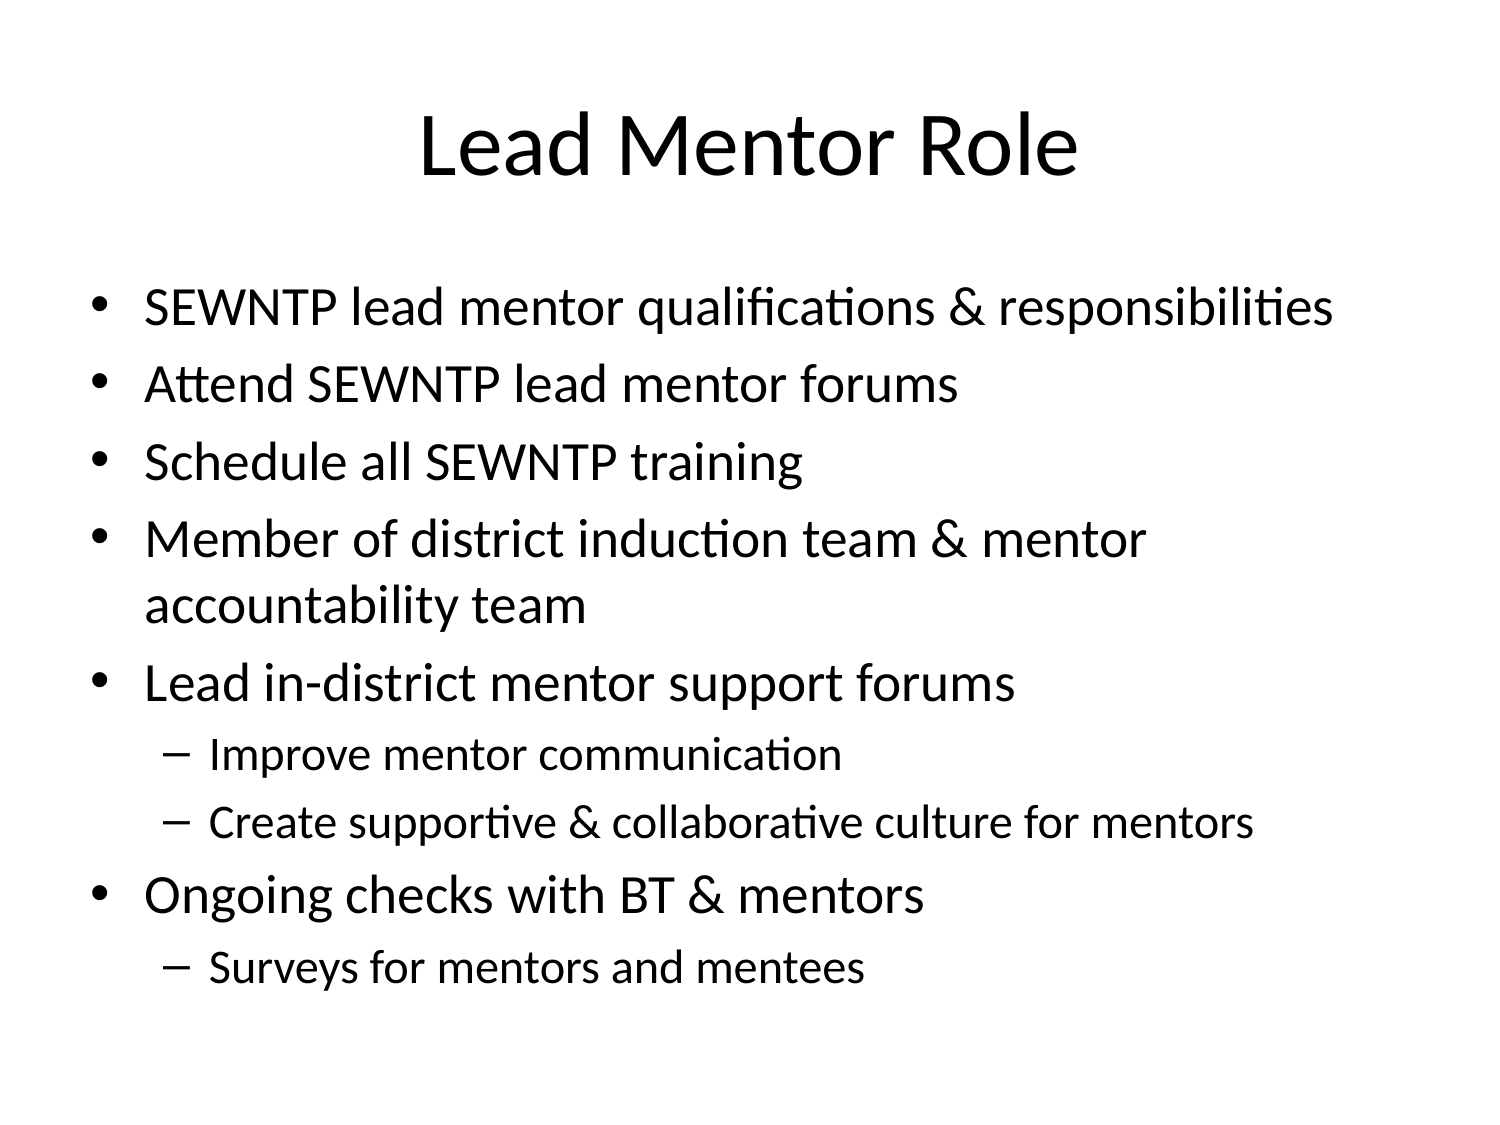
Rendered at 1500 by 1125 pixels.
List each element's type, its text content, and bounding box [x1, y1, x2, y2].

title Lead Mentor Role [75, 45, 1425, 233]
list SEWNTP lead mentor qualifications & responsibilities Attend SEWNTP lead mentor forums Schedule all SEWNTP training Member of district induction team & mentor accountability team Lead in-district mentor support forums Improve mentor communication Create supportive & collaborative culture for mentors Ongoing checks with BT & mentors Surveys for mentors and mentees [75, 262, 1425, 1005]
